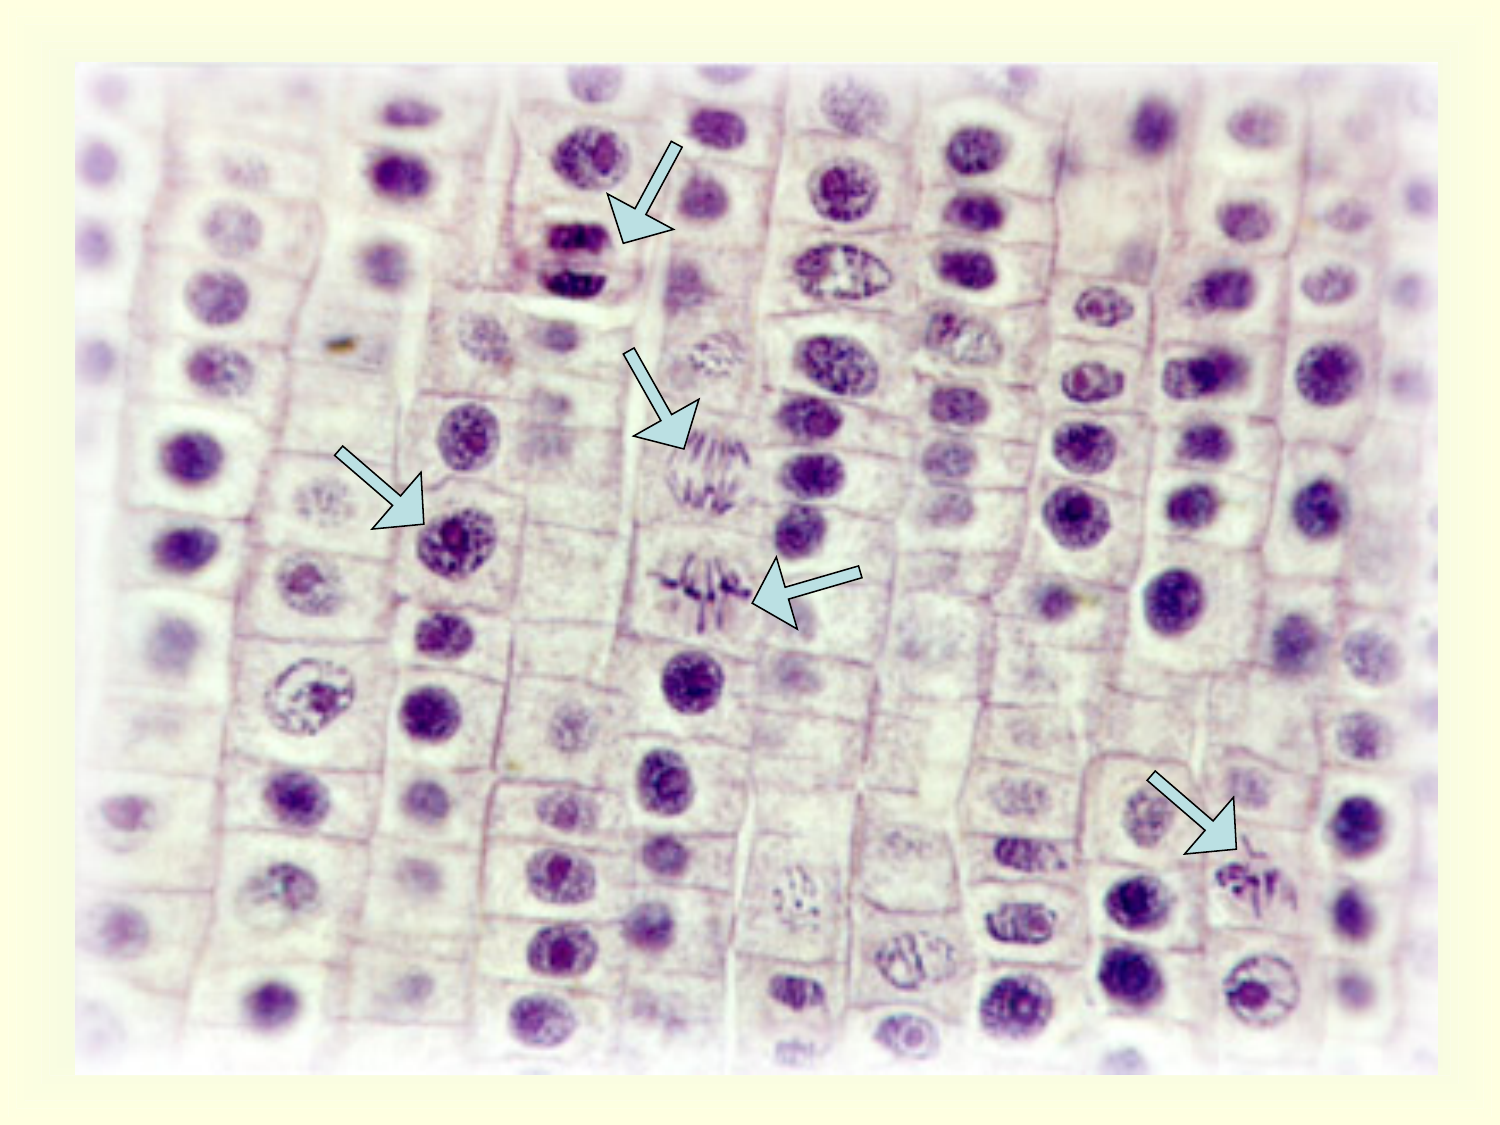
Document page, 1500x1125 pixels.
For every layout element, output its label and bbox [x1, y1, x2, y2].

picture [74, 62, 1438, 1075]
